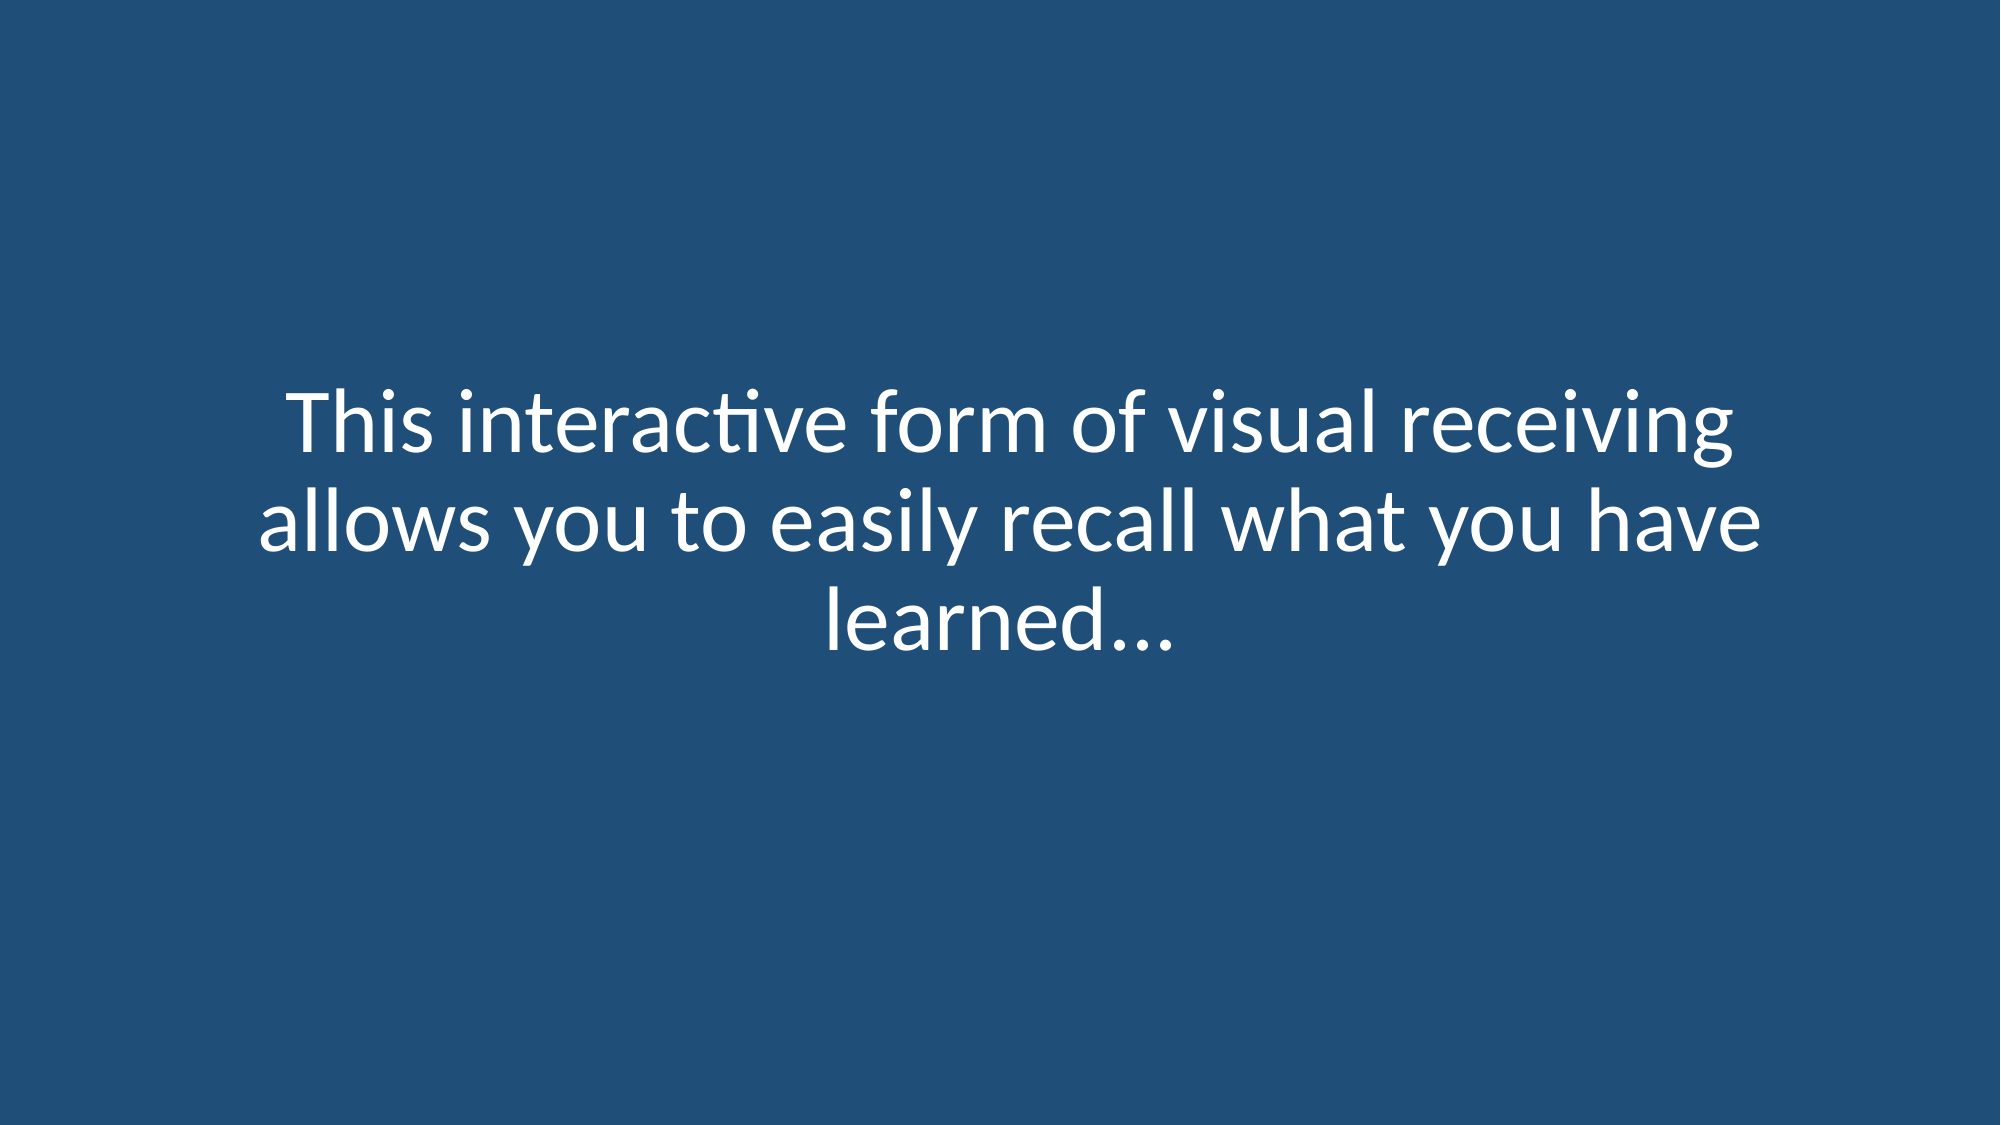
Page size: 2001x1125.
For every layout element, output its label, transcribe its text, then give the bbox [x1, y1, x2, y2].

list This interactive form of visual receiving allows you to easily recall what you have learned... [148, 365, 1874, 901]
